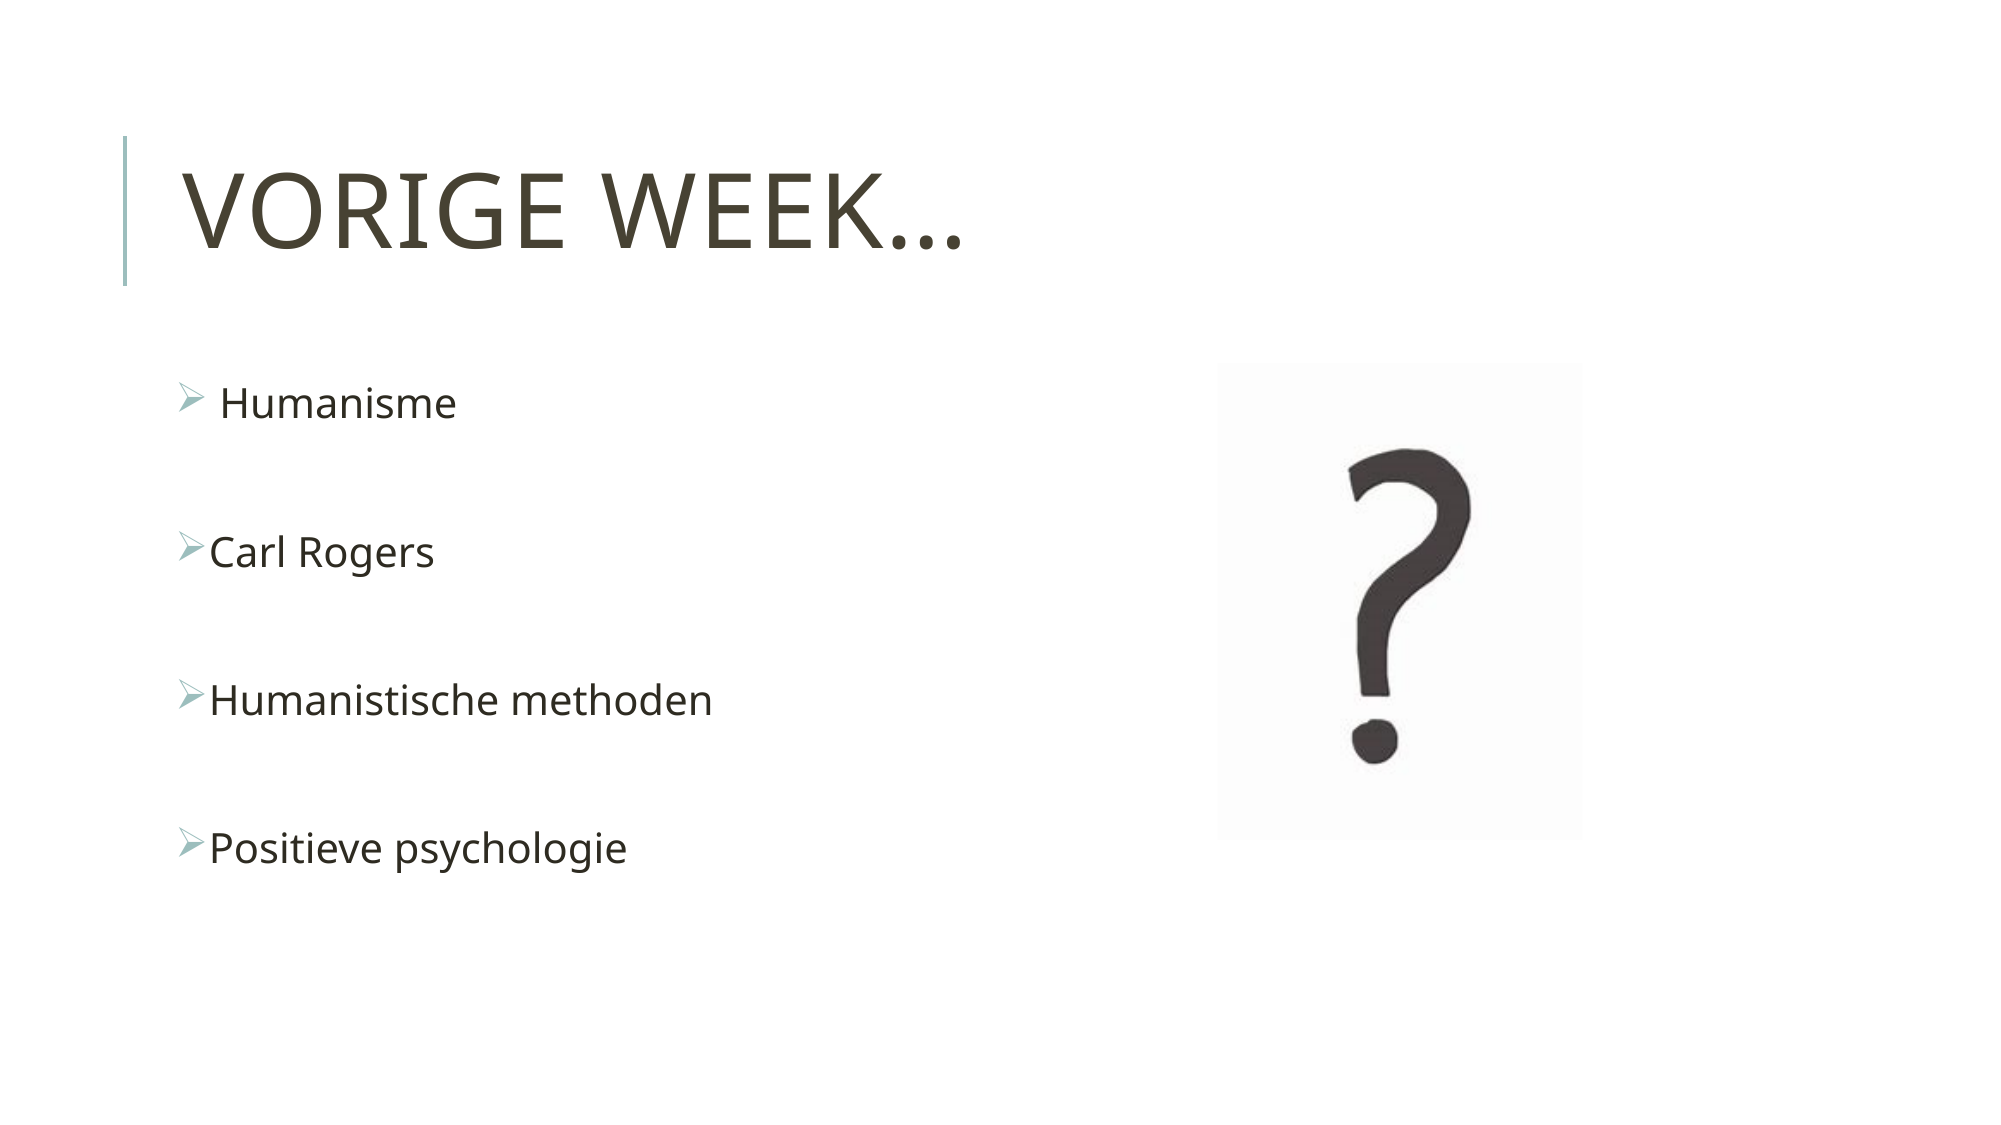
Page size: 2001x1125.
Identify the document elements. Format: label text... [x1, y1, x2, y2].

picture [1217, 362, 1583, 840]
title Vorige week… [168, 96, 993, 342]
list Humanisme Carl Rogers Humanistische methoden Positieve psychologie [168, 375, 993, 1035]
